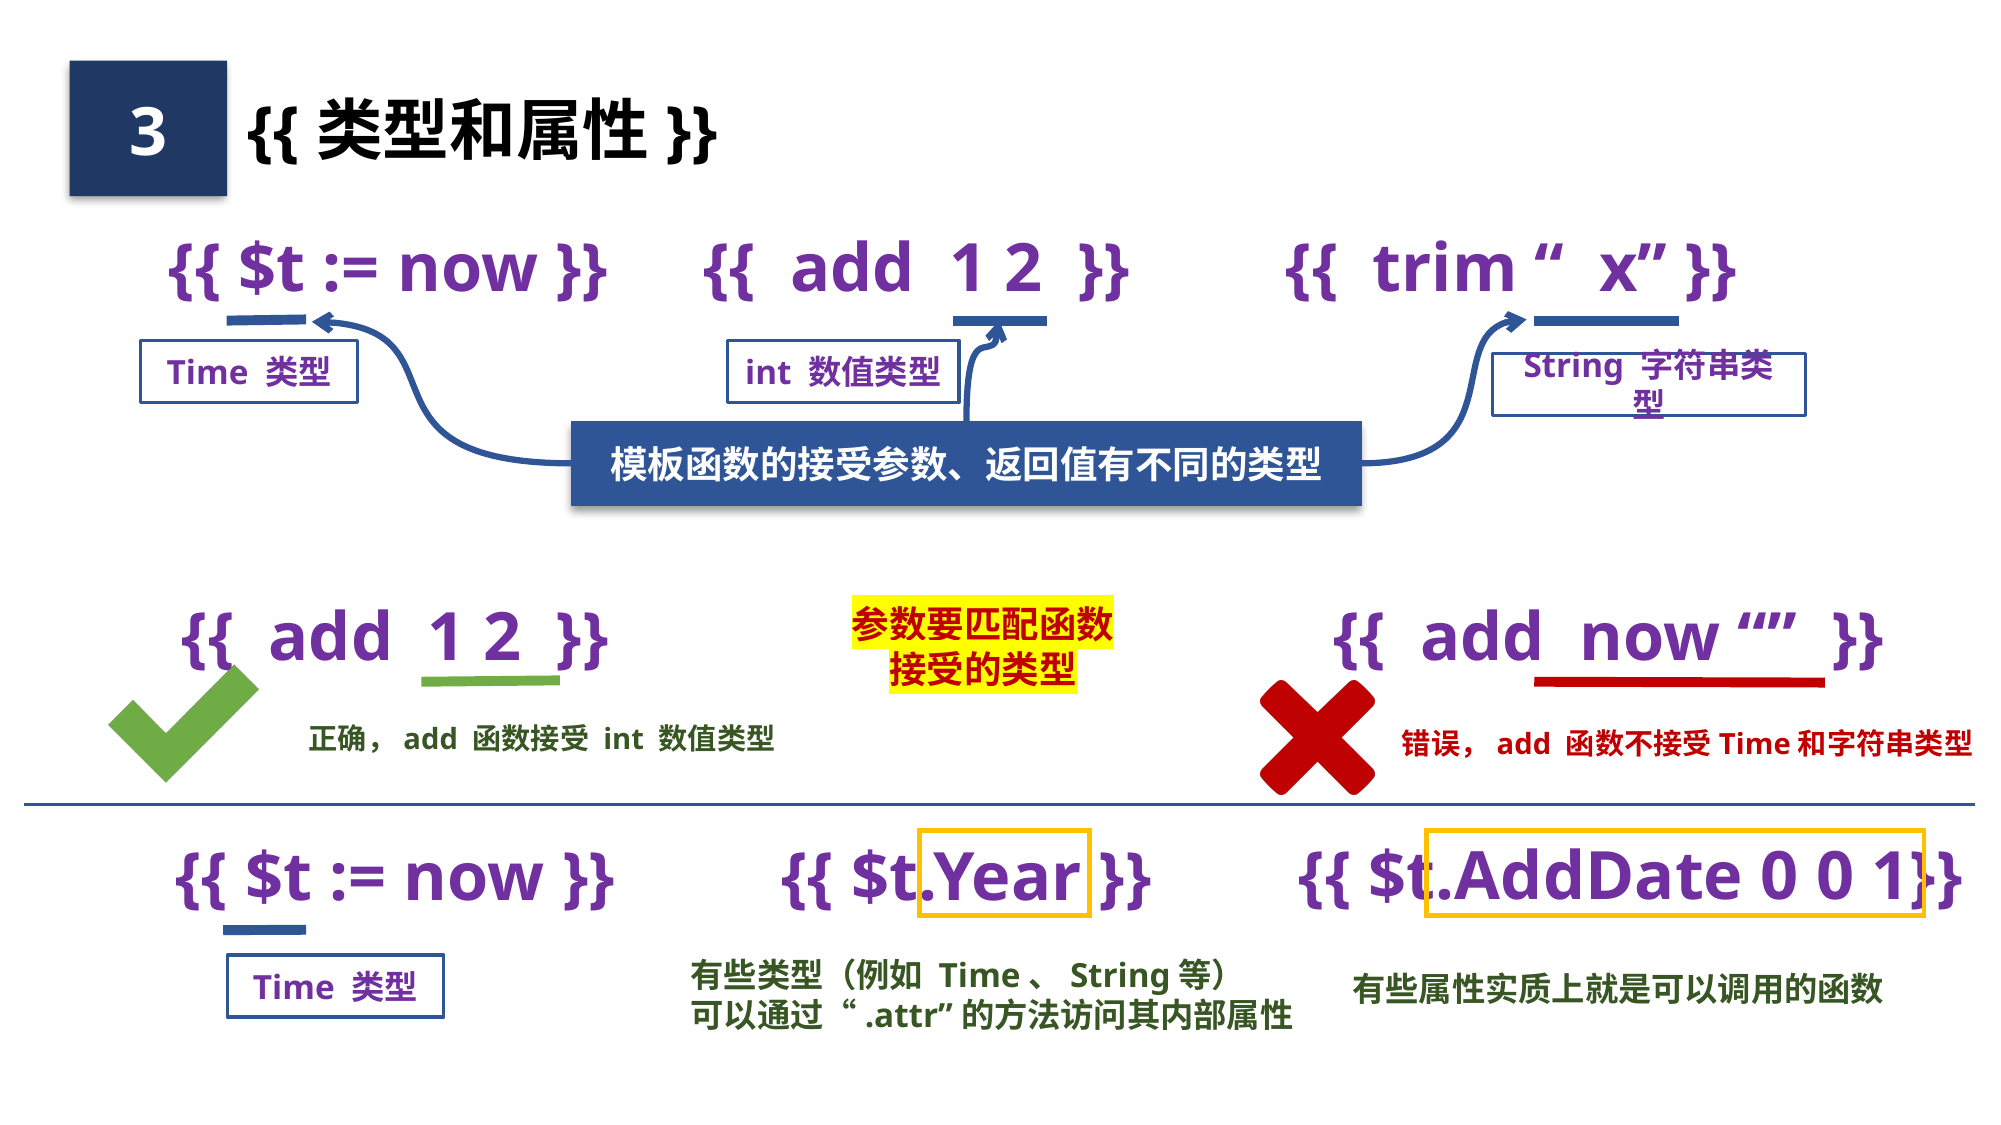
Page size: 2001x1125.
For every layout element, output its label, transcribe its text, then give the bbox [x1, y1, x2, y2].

text_box {{ $t.Year }} [766, 826, 1167, 922]
text_box {{类型和属性}} [232, 80, 733, 176]
text_box {{ add 1 2 }} [688, 216, 1146, 312]
text_box Time 类型 [227, 955, 444, 1017]
text_box 参数要匹配函数接受的类型 [827, 572, 1139, 720]
text_box {{ trim “ x” }} [1271, 217, 1753, 312]
text_box 有些类型（例如 Time、String等） 可以通过“.attr”的方法访问其内部属性 [675, 947, 1314, 1042]
text_box {{ add now “” }} [1318, 586, 1900, 681]
text_box 模板函数的接受参数、返回值有不同的类型 [571, 421, 1362, 506]
text_box 错误，add 函数不接受Time和字符串类型 [1387, 718, 1994, 768]
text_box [311, 321, 573, 464]
text_box int 数值类型 [727, 340, 959, 403]
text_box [1360, 319, 1527, 464]
text_box {{ add 1 2 }} [167, 586, 624, 681]
text_box Time 类型 [140, 340, 311, 403]
picture [1260, 680, 1375, 795]
text_box String 字符串类型 [1527, 353, 1806, 416]
text_box 正确，add 函数接受 int 数值类型 [293, 712, 901, 763]
text_box {{ $t := now }} [160, 826, 630, 922]
text_box [1426, 829, 1925, 916]
text_box {{ $t := now }} [154, 216, 624, 312]
text_box 3 [68, 60, 228, 197]
text_box 有些属性实质上就是可以调用的函数 [1337, 960, 1976, 1016]
text_box [918, 829, 1090, 916]
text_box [932, 354, 1034, 388]
text_box {{ $t.AddDate 0 0 1}} [1284, 825, 1978, 921]
picture [108, 648, 259, 799]
